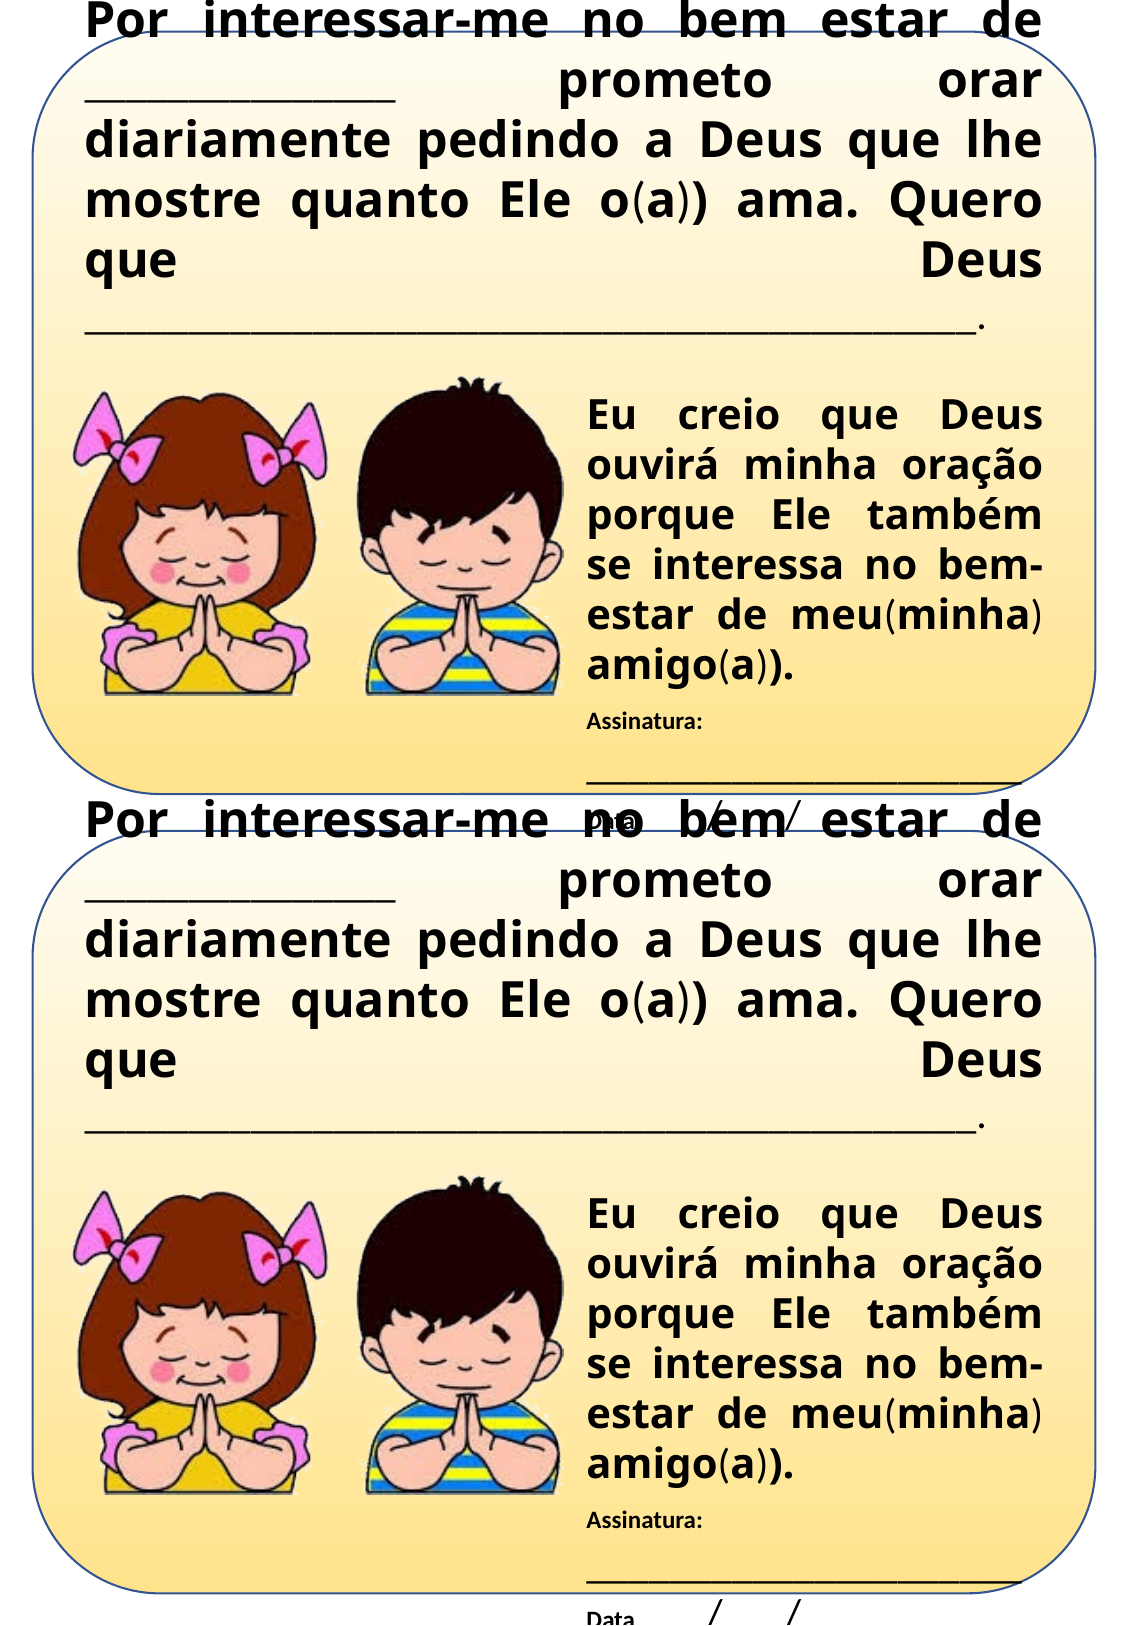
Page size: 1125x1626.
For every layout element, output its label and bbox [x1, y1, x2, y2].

text_box [32, 31, 1096, 795]
text_box [32, 830, 1096, 1594]
